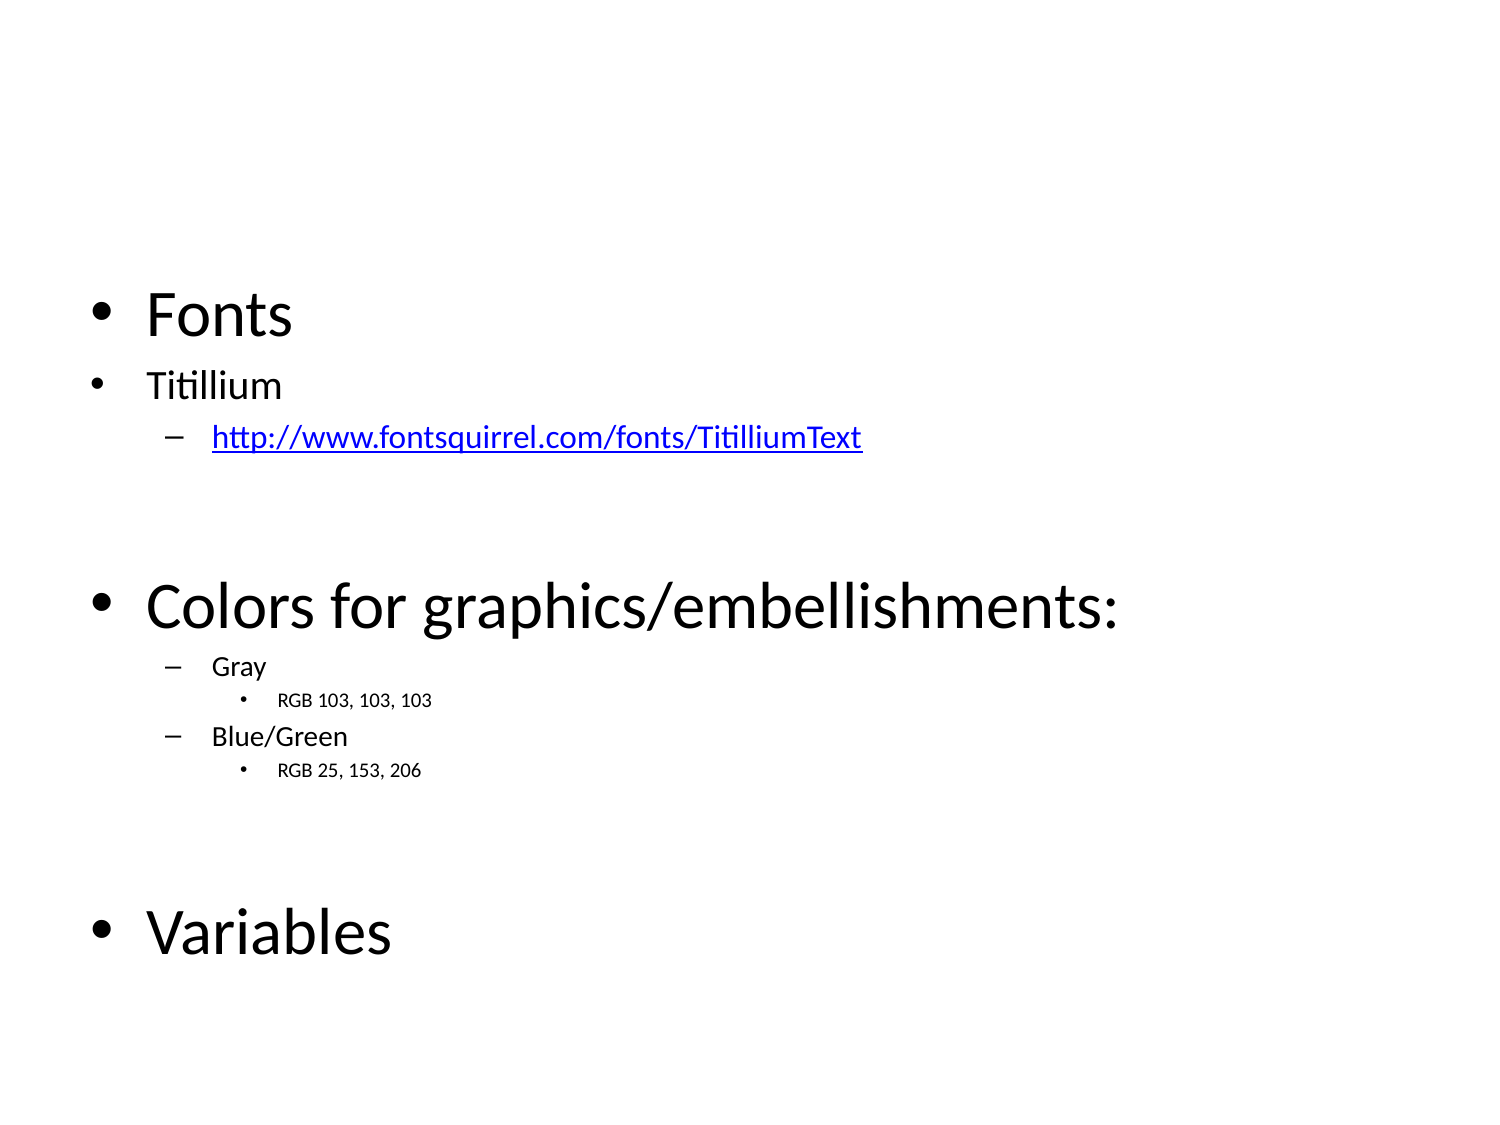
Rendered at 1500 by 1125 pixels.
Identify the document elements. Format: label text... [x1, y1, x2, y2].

list Fonts Titillium http://www.fontsquirrel.com/fonts/TitilliumText Colors for graphics/embellishments: Gray RGB 103, 103, 103 Blue/Green RGB 25, 153, 206 Variables [75, 262, 1425, 1005]
